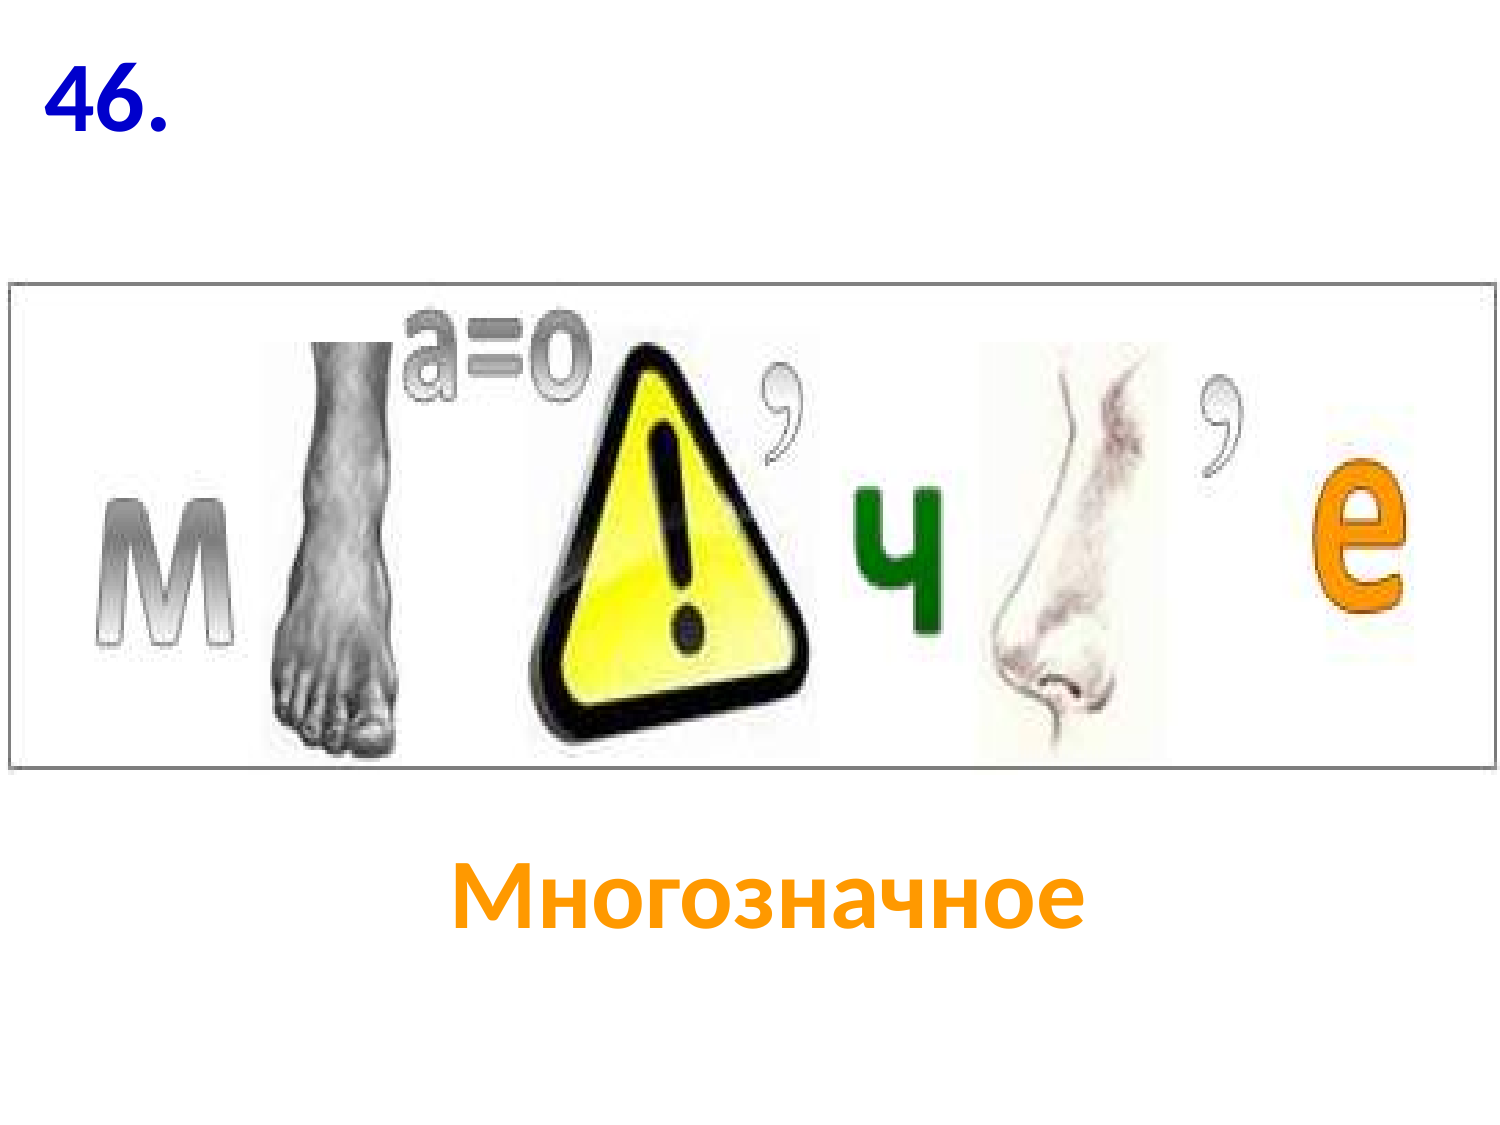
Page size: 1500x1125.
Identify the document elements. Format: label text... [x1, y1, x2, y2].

text_box 46. [29, 24, 242, 160]
text_box Многозначное [360, 821, 1178, 1002]
picture [6, 278, 1500, 776]
